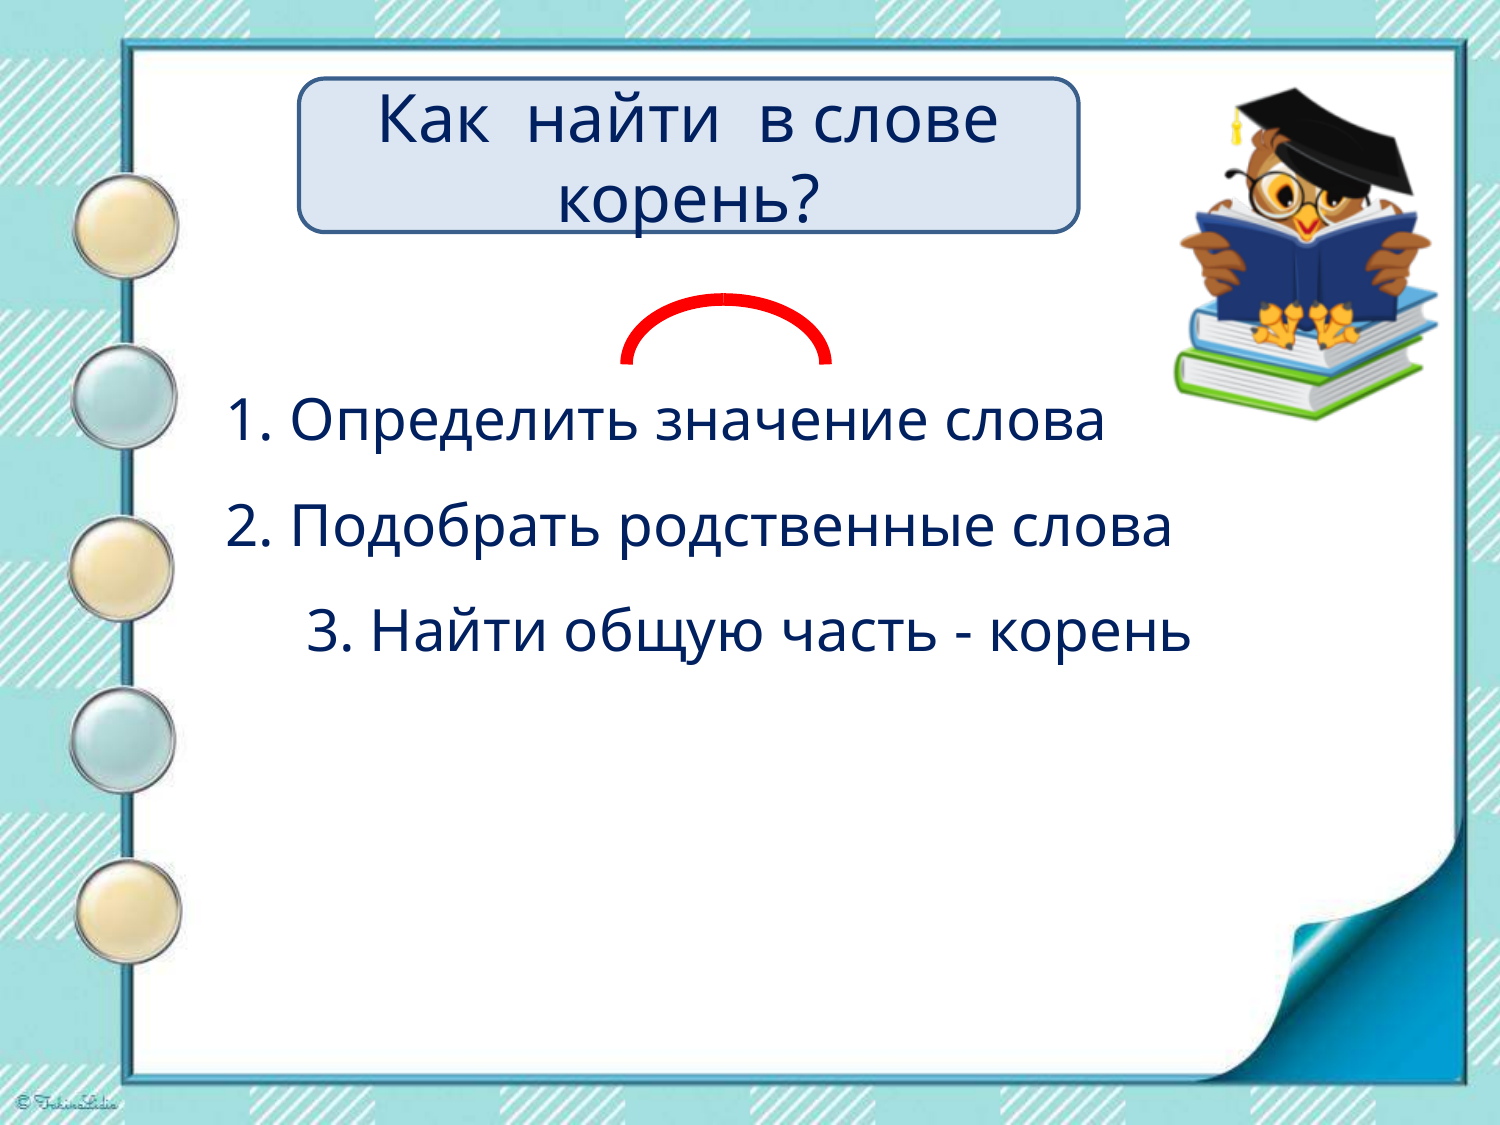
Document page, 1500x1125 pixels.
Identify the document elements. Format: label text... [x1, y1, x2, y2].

text_box 3. Найти общую часть - корень [291, 585, 1209, 671]
picture [0, 0, 1500, 1125]
text_box 2. Подобрать родственные слова [210, 480, 1395, 566]
text_box 1. Определить значение слова [210, 375, 1376, 468]
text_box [626, 299, 826, 365]
text_box Как найти в слове корень? [296, 76, 1081, 235]
